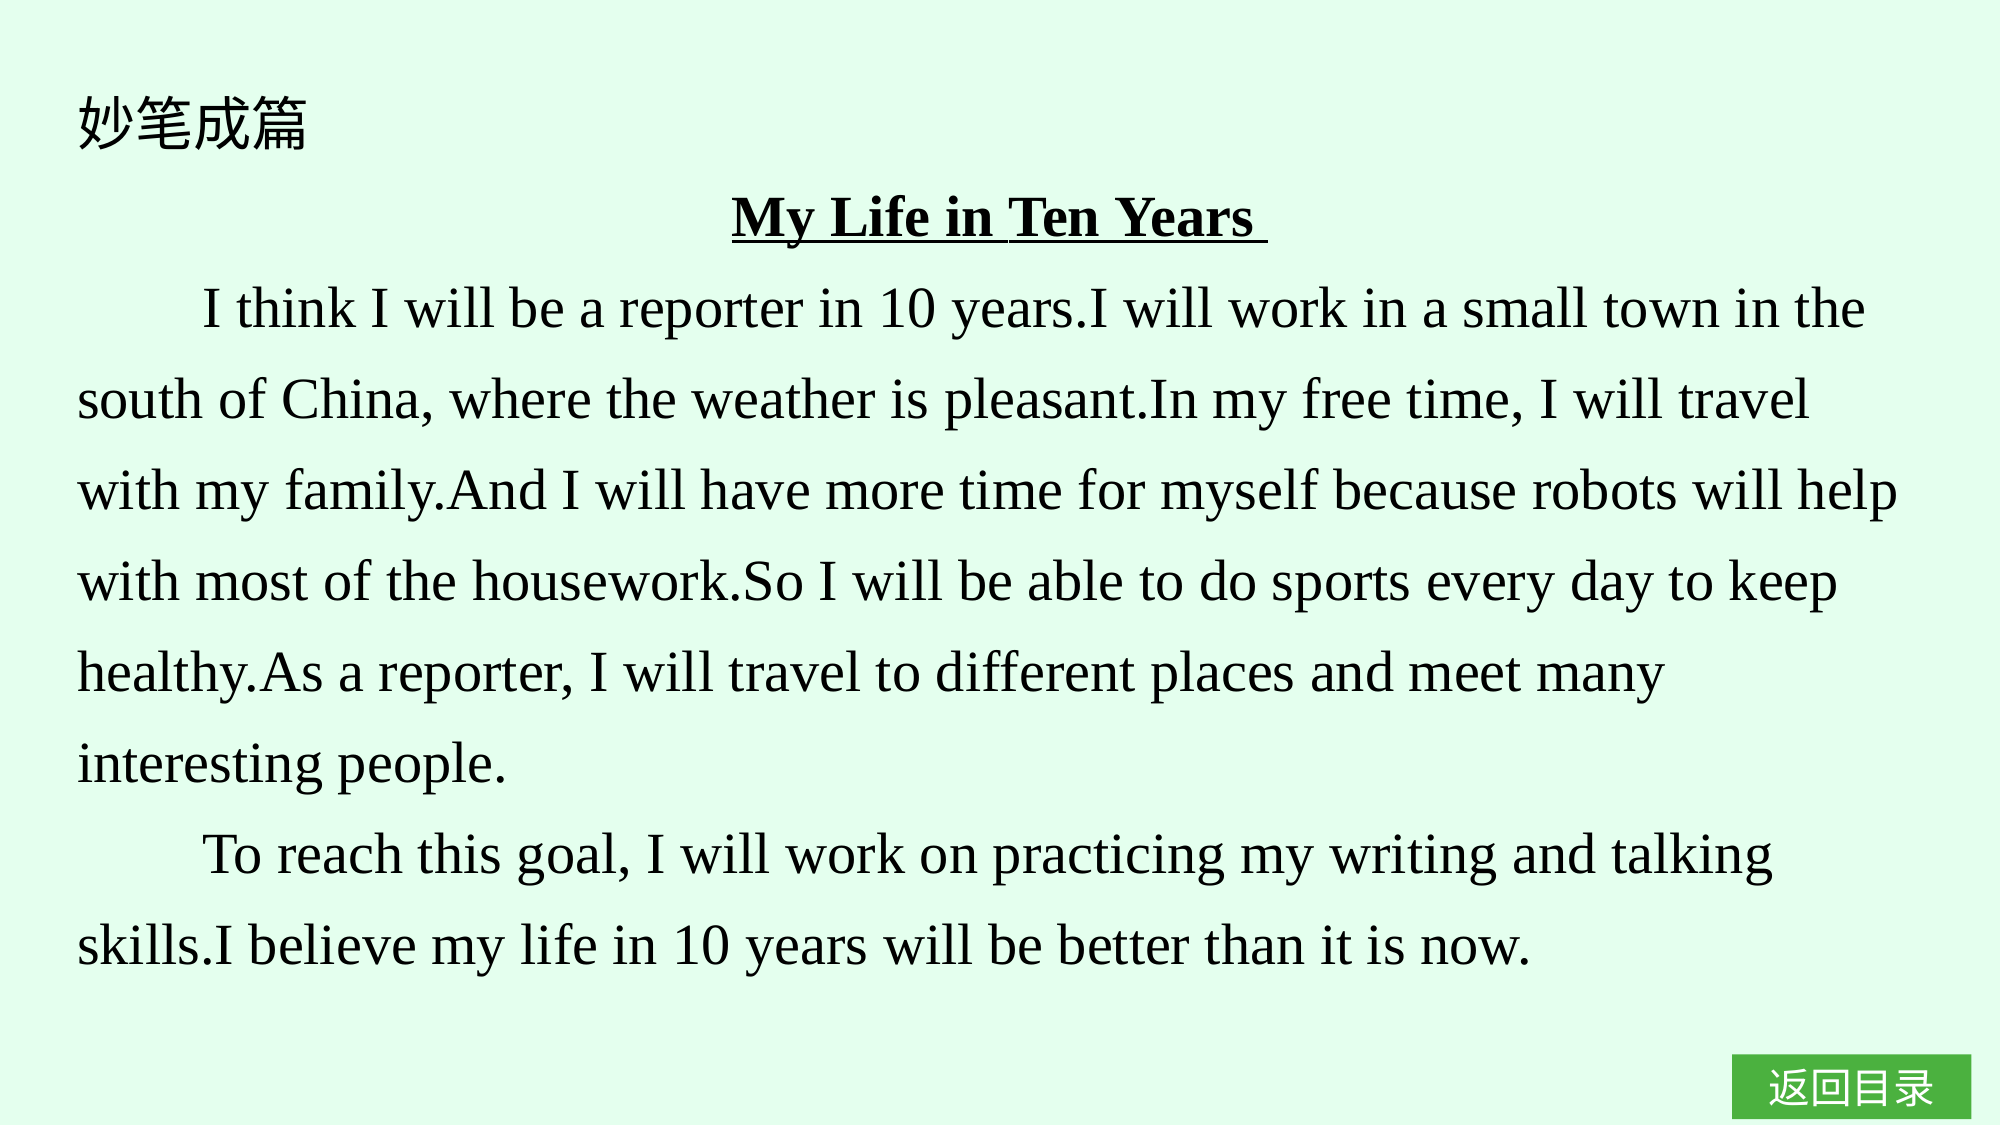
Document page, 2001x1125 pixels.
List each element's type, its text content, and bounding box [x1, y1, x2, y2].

text_box 妙笔成篇 My Life in Ten Years I think I will be a reporter in 10 years.I will work in a small town in the south of China, where the weather is pleasant.In my free time, I will travel with my family.And I will have more time for myself because robots will help with most of the housework.So I will be able to do sports every day to keep healthy.As a reporter, I will travel to different places and meet many interesting people. To reach this goal, I will work on practicing my writing and talking skills.I believe my life in 10 years will be better than it is now. [62, 59, 1938, 984]
